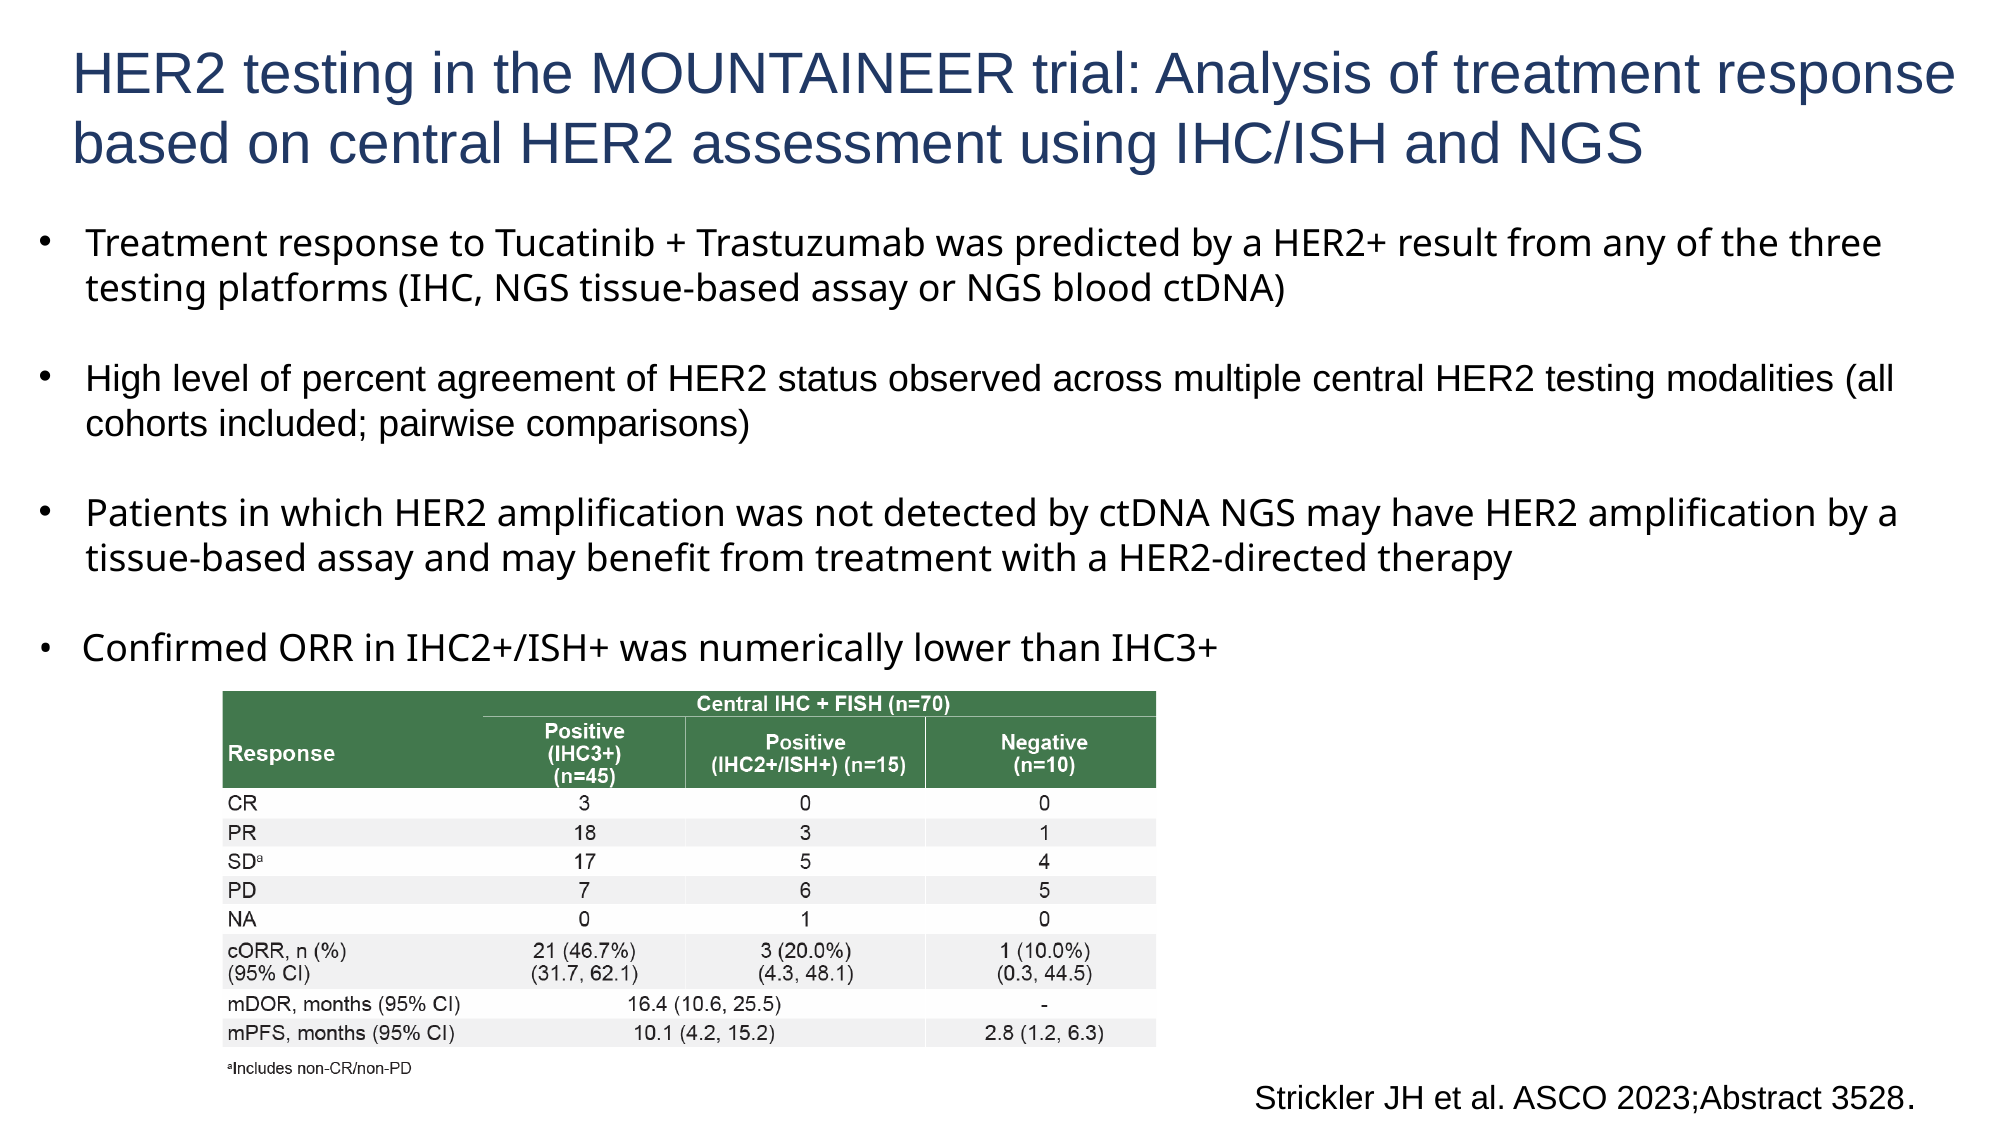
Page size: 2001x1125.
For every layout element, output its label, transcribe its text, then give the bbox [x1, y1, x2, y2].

text_box Strickler JH et al. ASCO 2023;Abstract 3528. [1239, 1064, 1969, 1125]
picture [222, 691, 1157, 1097]
text_box Treatment response to Tucatinib + Trastuzumab was predicted by a HER2+ result from any of the three testing platforms (IHC, NGS tissue-based assay or NGS blood ctDNA) High level of percent agreement of HER2 status observed across multiple central HER2 testing modalities (all cohorts included; pairwise comparisons) Patients in which HER2 amplification was not detected by ctDNA NGS may have HER2 amplification by a tissue-based assay and may benefit from treatment with a HER2-directed therapy • Confirmed ORR in IHC2+/ISH+ was numerically lower than IHC3+ [23, 211, 1920, 676]
text_box HER2 testing in the MOUNTAINEER trial: Analysis of treatment response based on central HER2 assessment using IHC/ISH and NGS [57, 28, 1990, 183]
